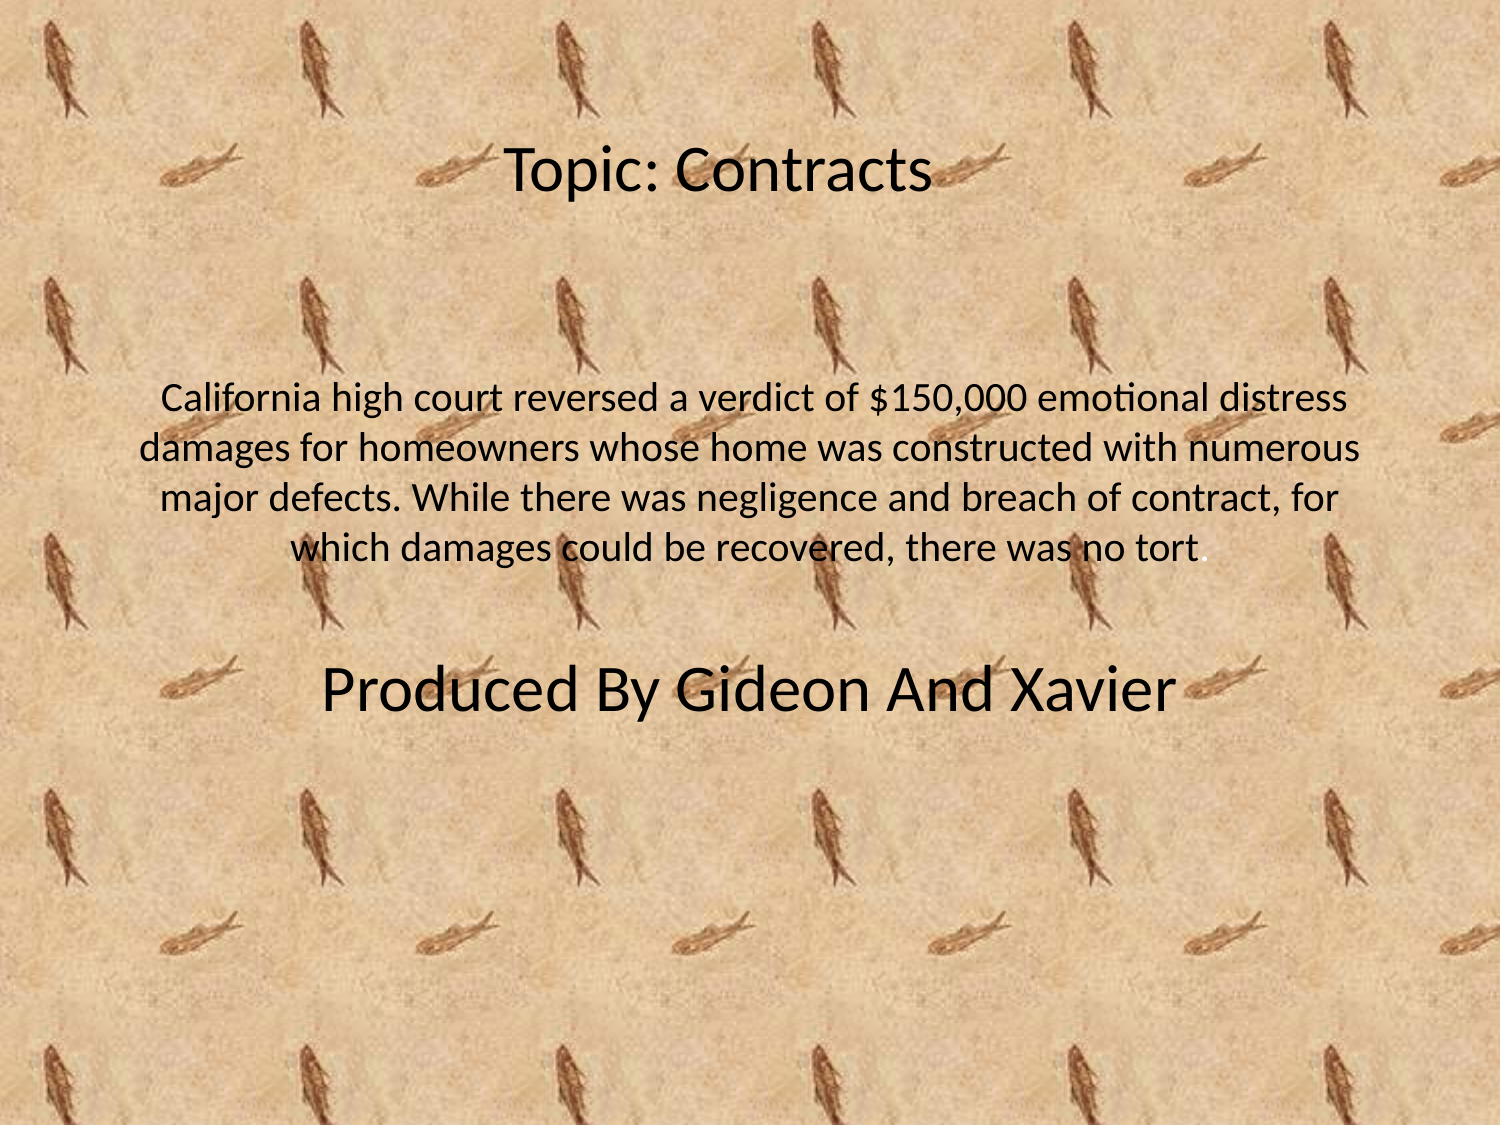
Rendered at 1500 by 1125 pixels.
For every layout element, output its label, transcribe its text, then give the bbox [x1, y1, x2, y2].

subtitle Produced By Gideon And Xavier [225, 637, 1275, 925]
text_box Topic: Contracts [162, 117, 1275, 213]
title California high court reversed a verdict of $150,000 emotional distress damages for homeowners whose home was constructed with numerous major defects. While there was negligence and breach of contract, for which damages could be recovered, there was no tort. [112, 349, 1388, 591]
picture [0, 0, 1500, 1125]
